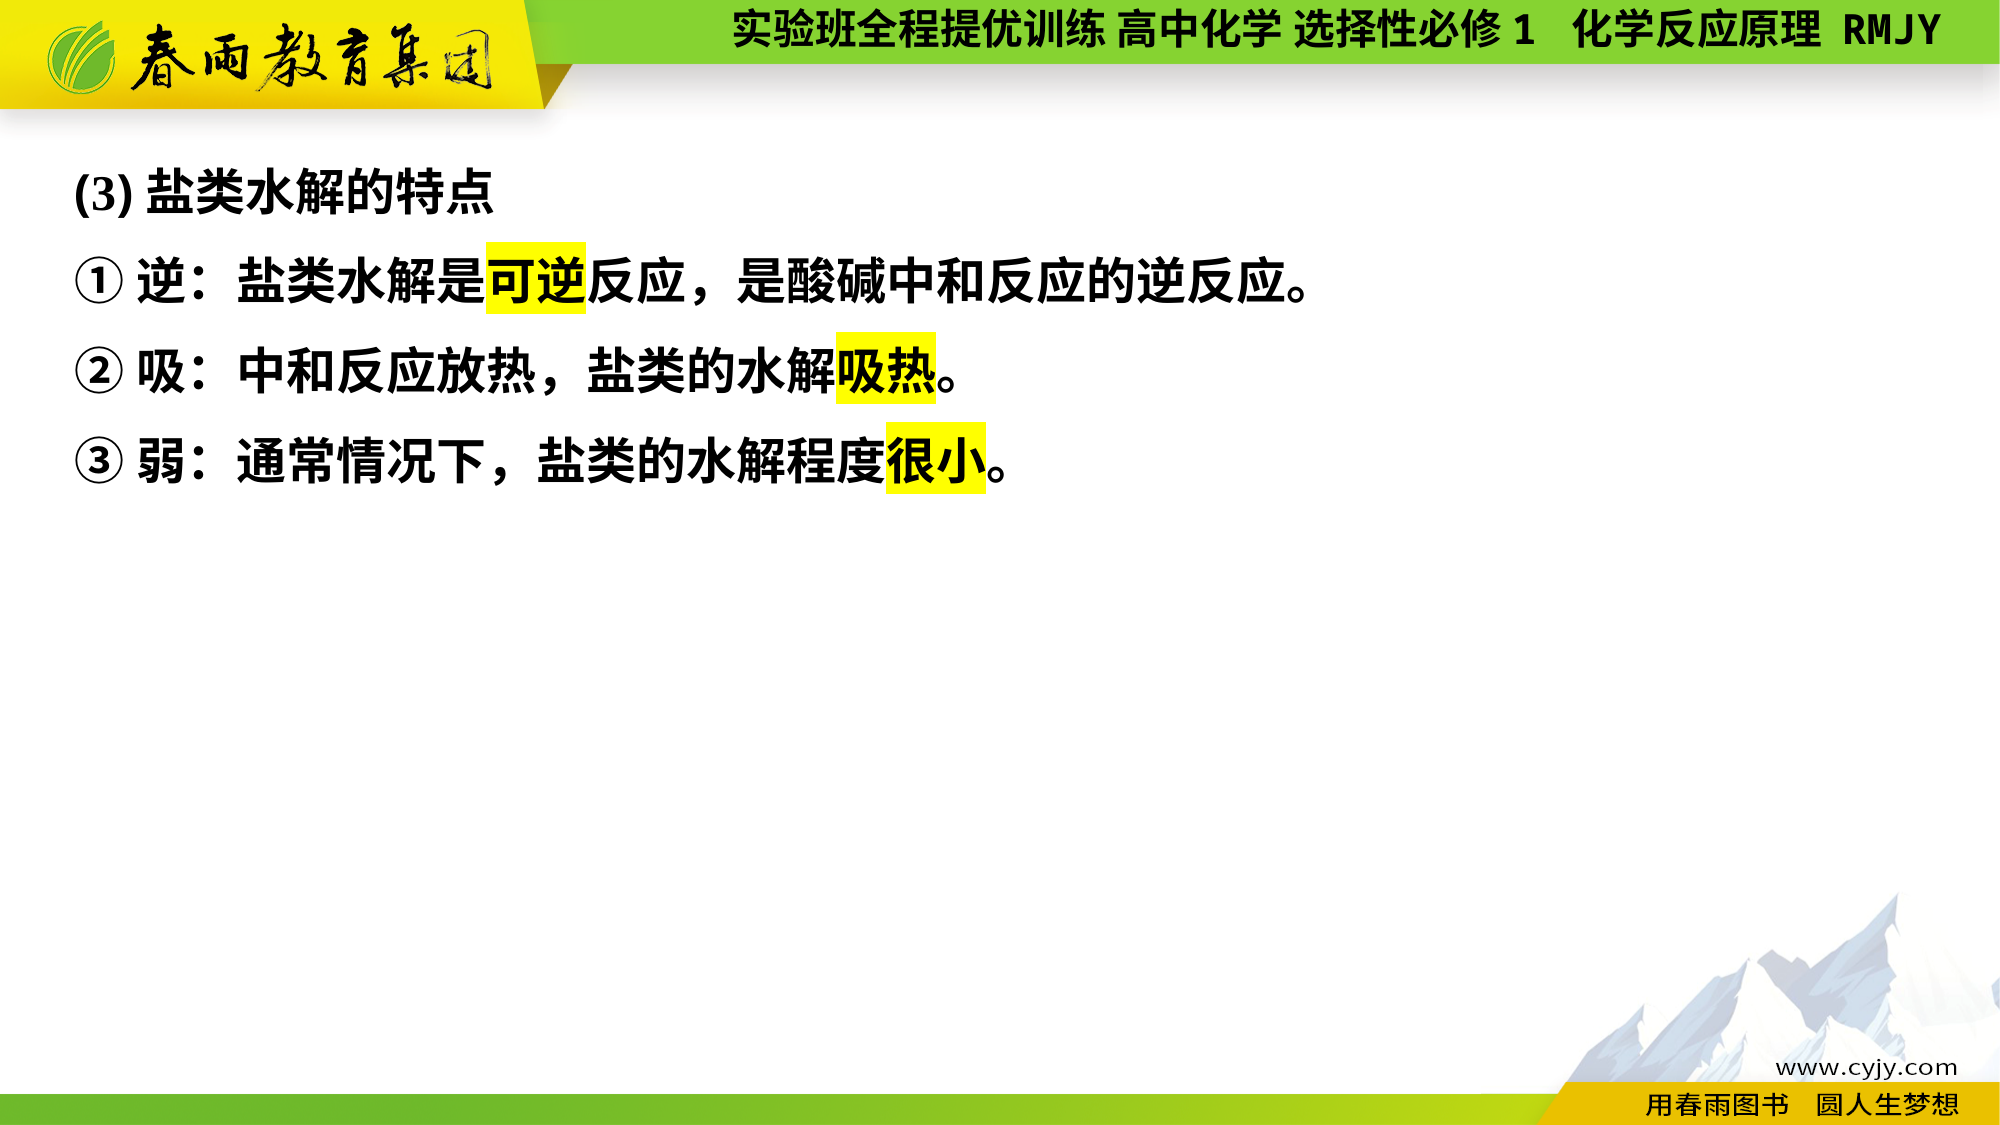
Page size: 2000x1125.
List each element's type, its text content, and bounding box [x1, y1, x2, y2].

picture [0, 0, 2000, 1125]
list (3)盐类水解的特点 ①逆：盐类水解是可逆反应，是酸碱中和反应的逆反应。 ②吸：中和反应放热，盐类的水解吸热。 ③弱：通常情况下，盐类的水解程度很小。 [59, 122, 1944, 490]
